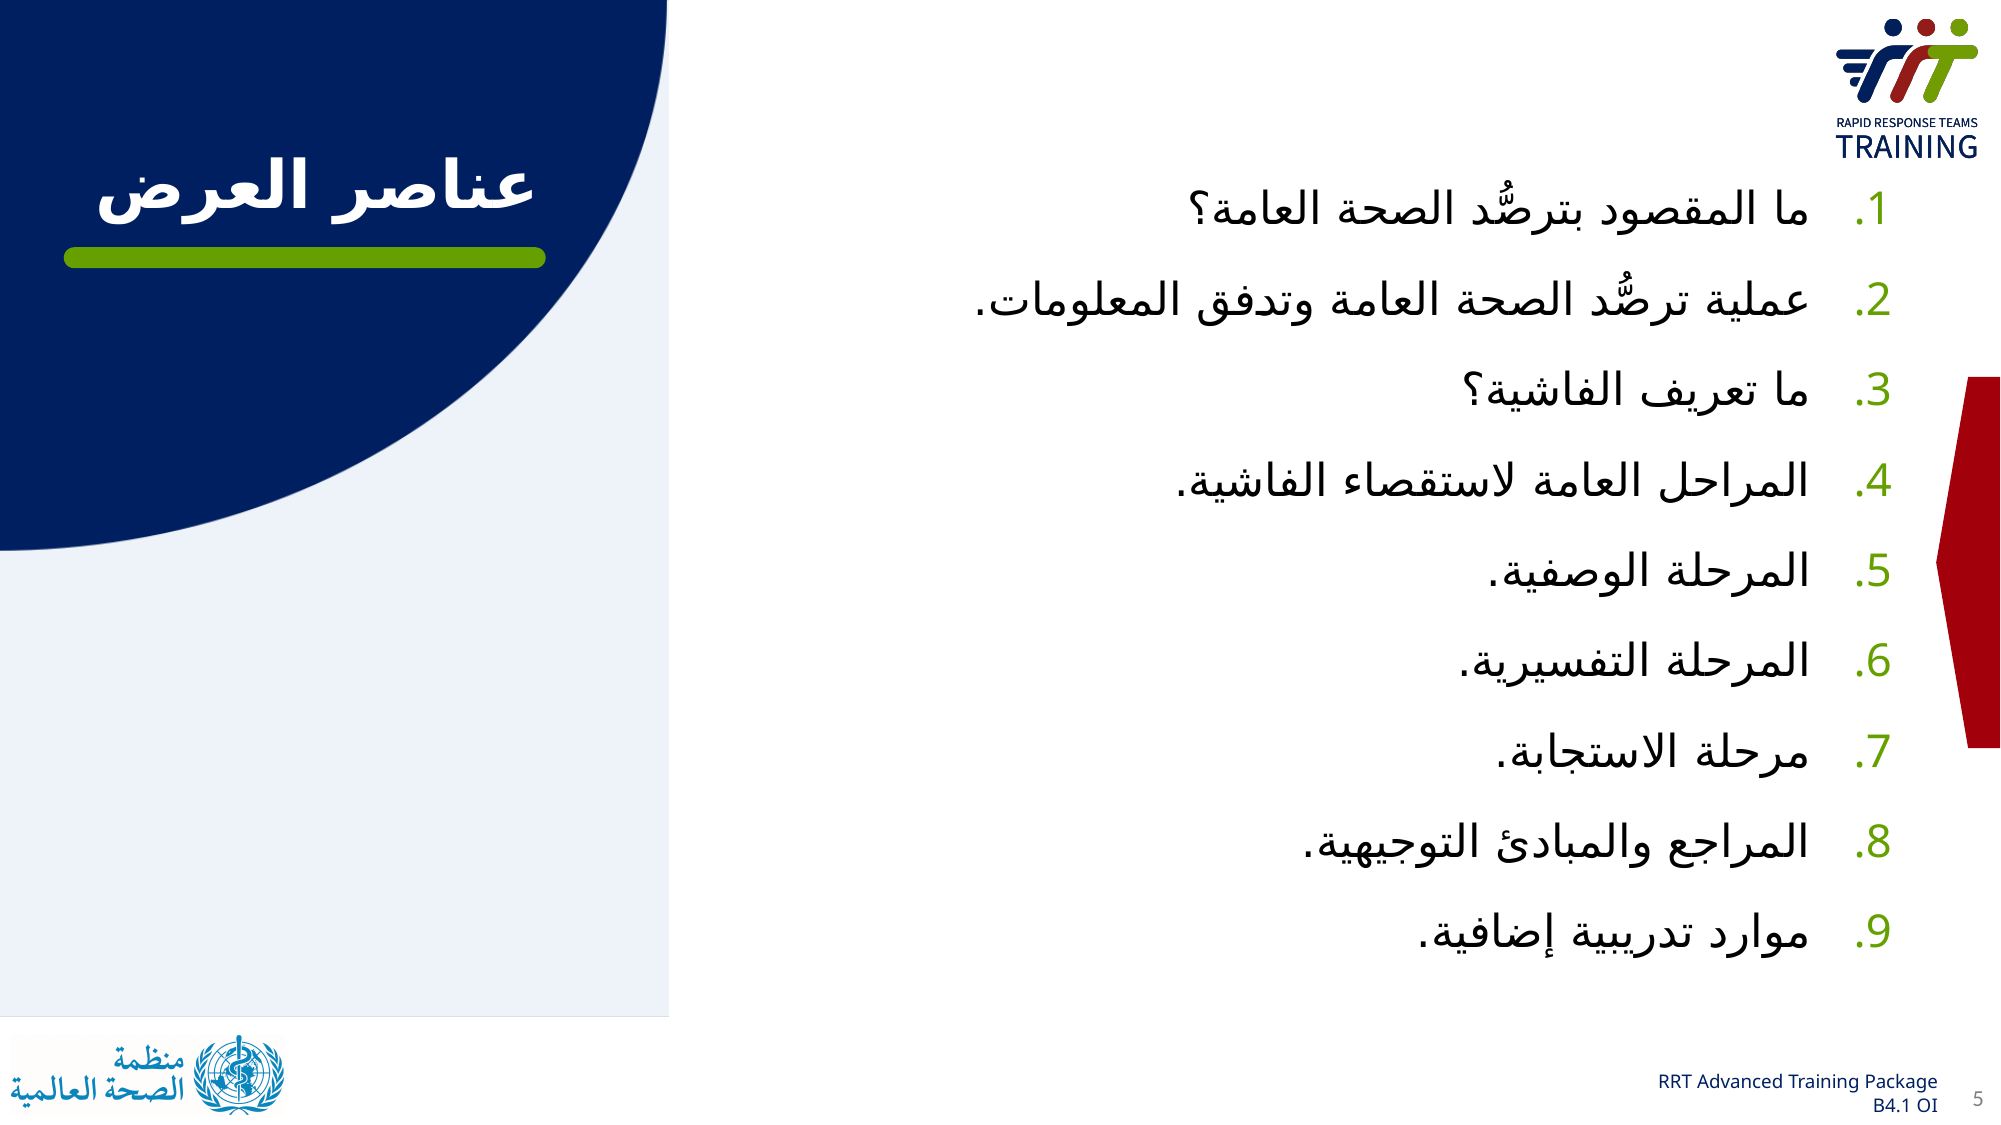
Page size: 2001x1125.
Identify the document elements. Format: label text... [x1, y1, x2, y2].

text_box [63, 247, 546, 269]
picture [1835, 19, 1978, 167]
title عناصر العرض [0, 133, 547, 241]
picture [0, 0, 669, 1018]
picture [241, 1050, 247, 1059]
picture [11, 1035, 284, 1115]
list ما المقصود بترصُّد الصحة العامة؟ عملية ترصُّد الصحة العامة وتدفق المعلومات. ما تعريف الفاشية؟ المراحل العامة لاستقصاء الفاشية. المرحلة الوصفية. المرحلة التفسيرية. مرحلة الاستجابة. المراجع والمبادئ التوجيهية. موارد تدريبية إضافية. [627, 185, 1903, 1049]
